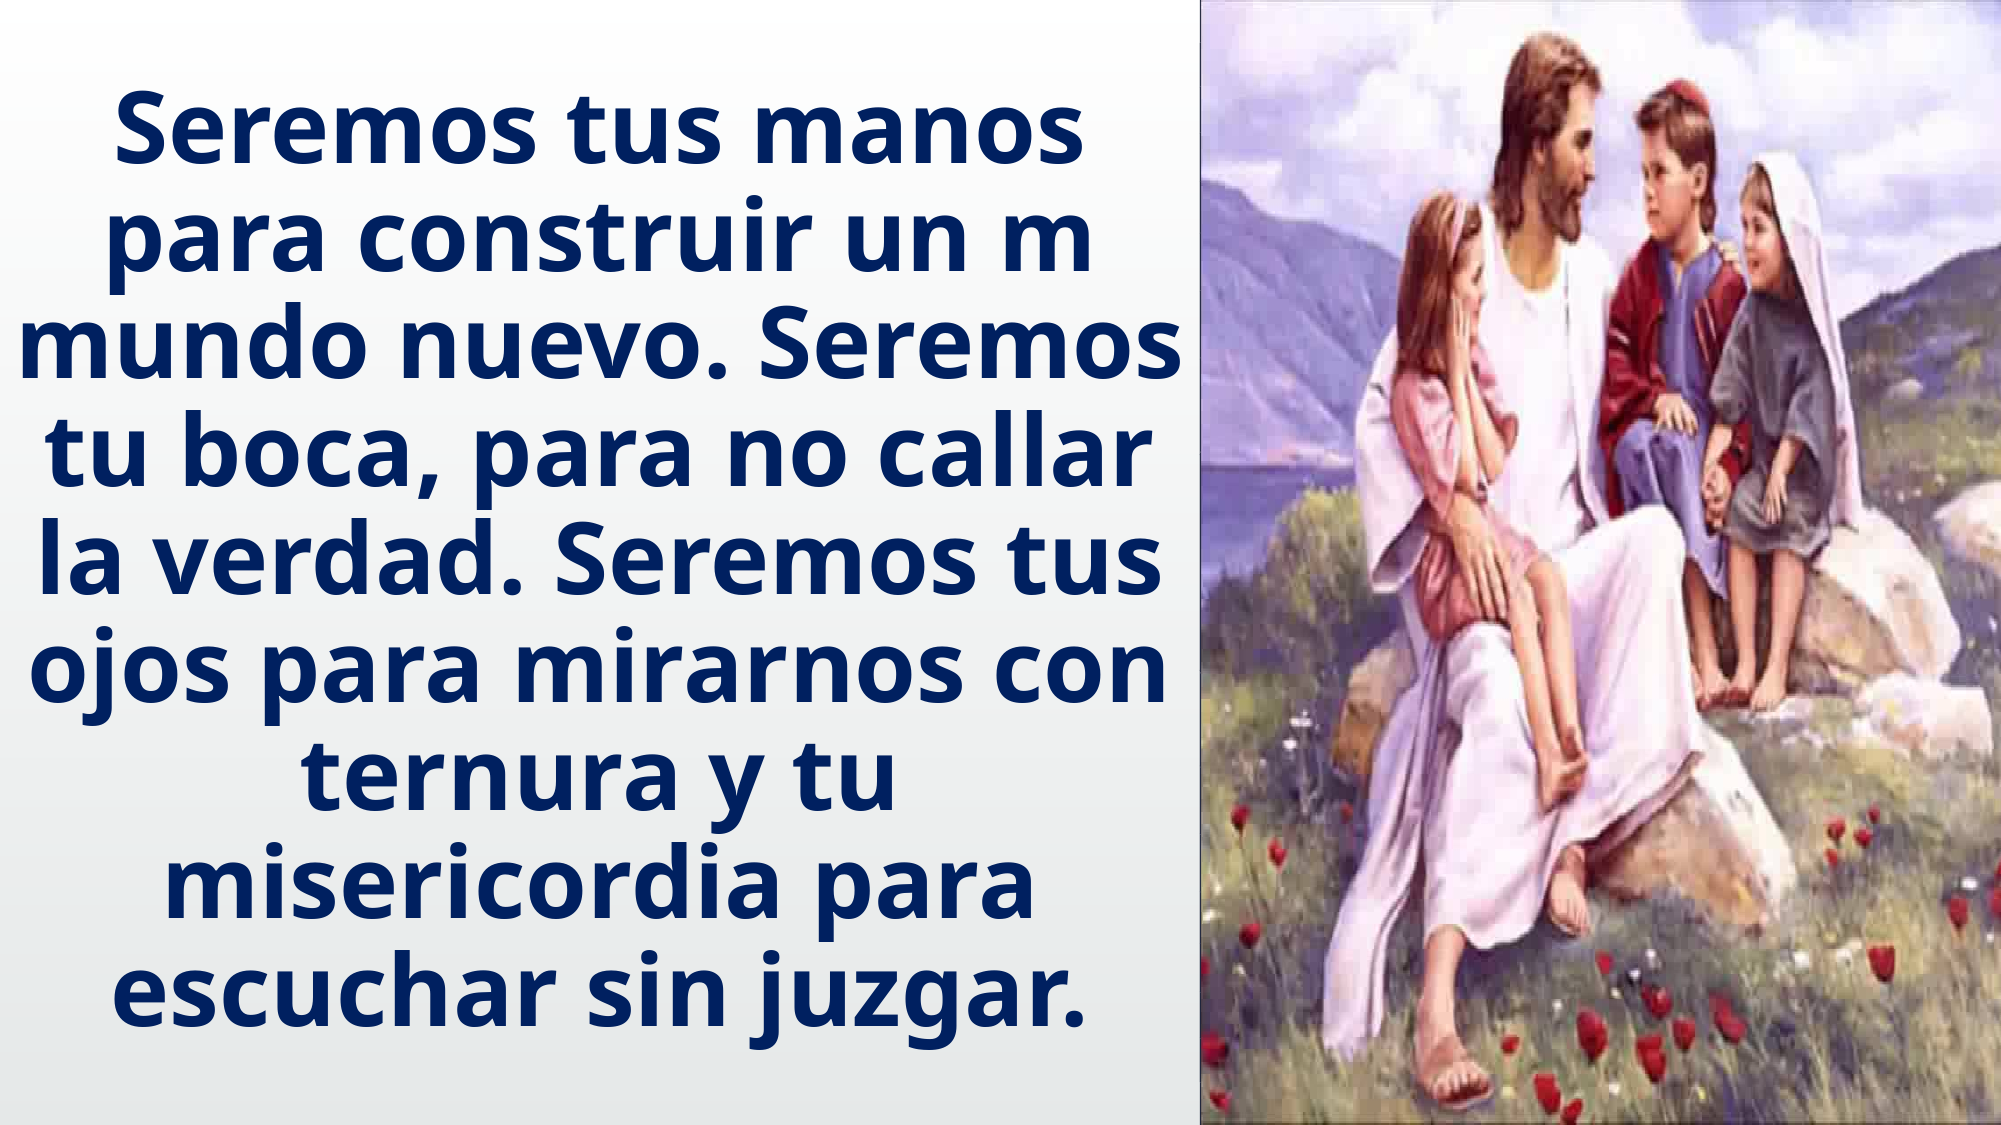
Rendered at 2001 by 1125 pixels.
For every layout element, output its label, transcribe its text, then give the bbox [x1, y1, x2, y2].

picture [1200, 0, 2001, 1125]
title Seremos tus manos para construir un m mundo nuevo. Seremos tu boca, para no callar la verdad. Seremos tus ojos para mirarnos con ternura y tu misericordia para escuchar sin juzgar. [0, 0, 1200, 1125]
